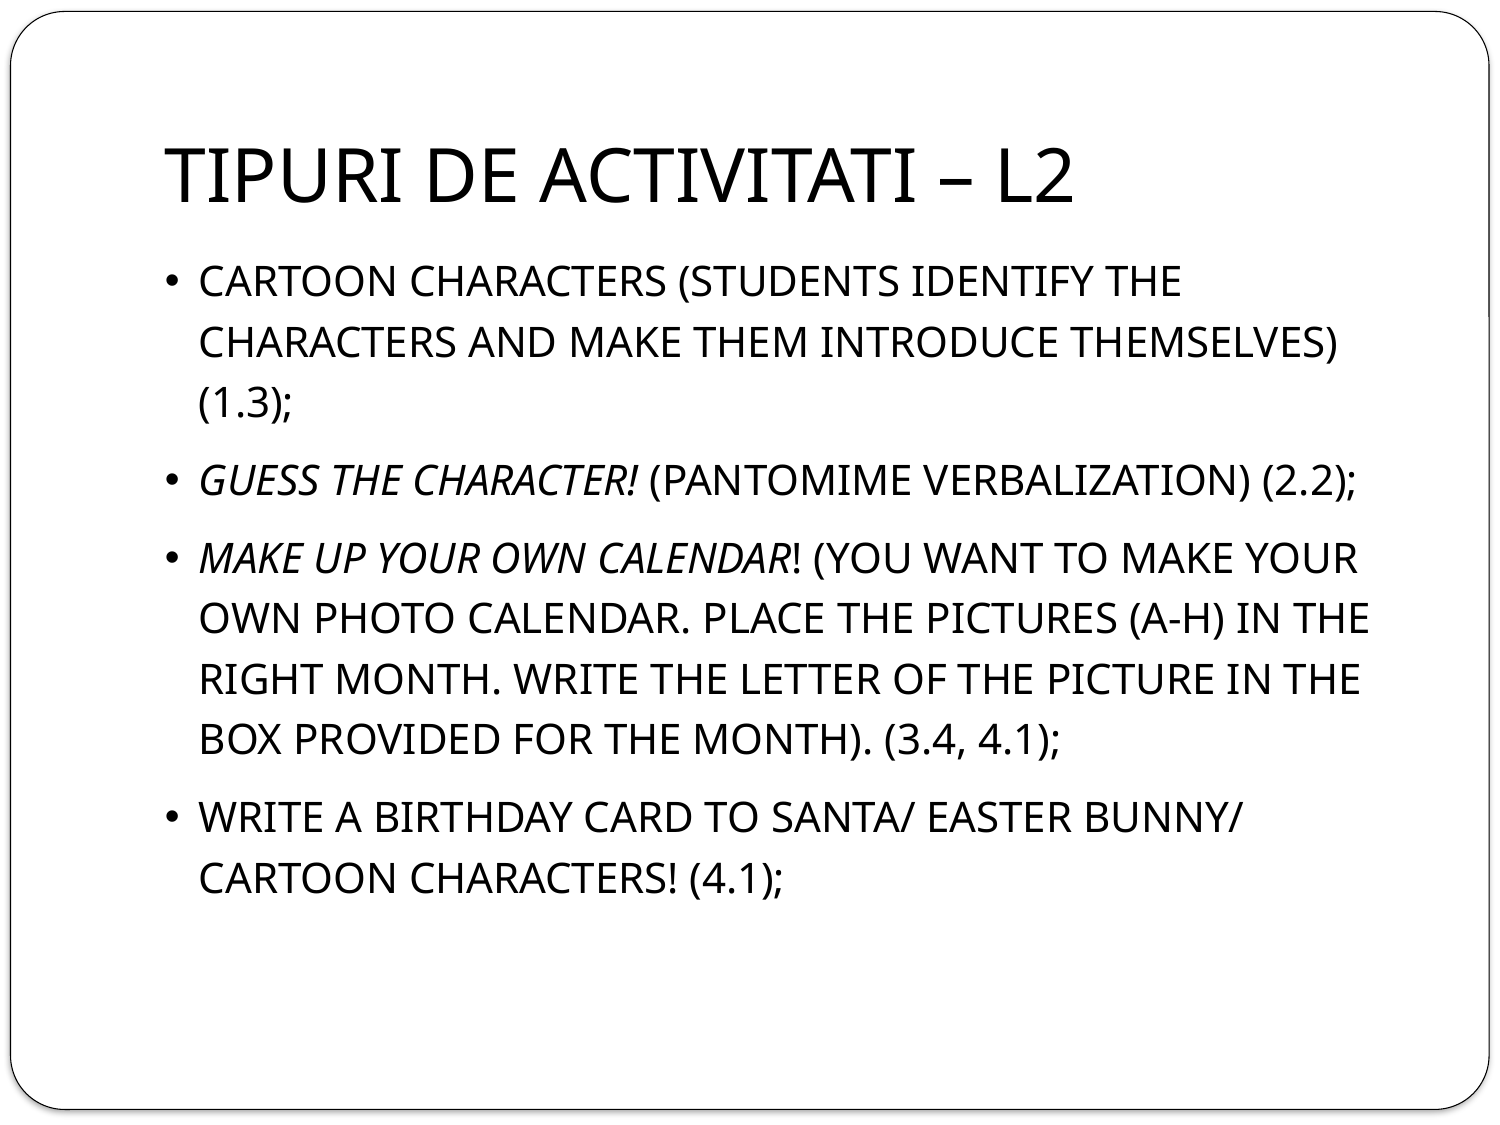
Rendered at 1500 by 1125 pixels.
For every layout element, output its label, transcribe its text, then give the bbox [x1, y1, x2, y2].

title Tipuri de activitati – l2 [150, 45, 1425, 233]
list Cartoon characters (Students identify the characters and make them introduce themselves) (1.3); Guess the character! (Pantomime verbalization) (2.2); Make up your own calendar! (You want to make your own photo calendar. Place the pictures (A-H) in the right month. Write the letter of the picture in the box provided for the month). (3.4, 4.1); Write a birthday card to Santa/ Easter Bunny/ cartoon characters! (4.1); [150, 237, 1425, 988]
